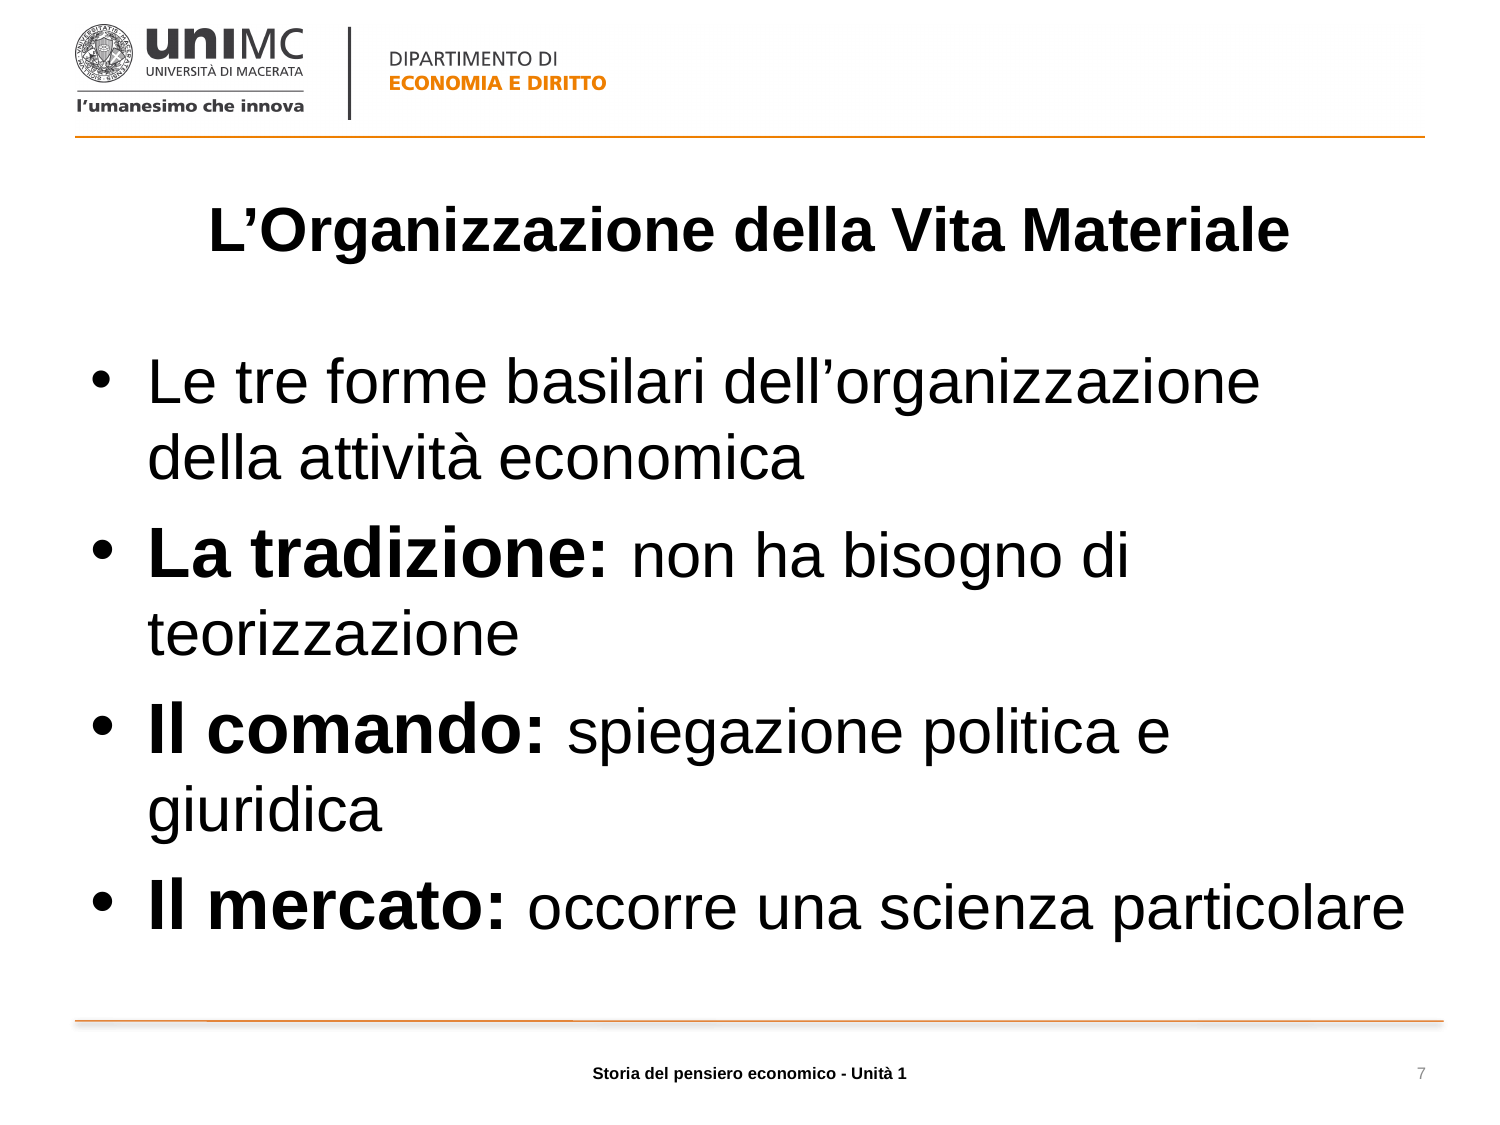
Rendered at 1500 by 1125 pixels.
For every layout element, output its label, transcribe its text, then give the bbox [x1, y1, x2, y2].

slide_number 7 [1091, 1042, 1442, 1103]
title L’Organizzazione della Vita Materiale [75, 180, 1425, 273]
footer Storia del pensiero economico - Unità 1 [512, 1042, 988, 1103]
list Le tre forme basilari dell’organizzazione della attività economica La tradizione: non ha bisogno di teorizzazione Il comando: spiegazione politica e giuridica Il mercato: occorre una scienza particolare [75, 333, 1425, 1005]
picture [75, 24, 1425, 138]
